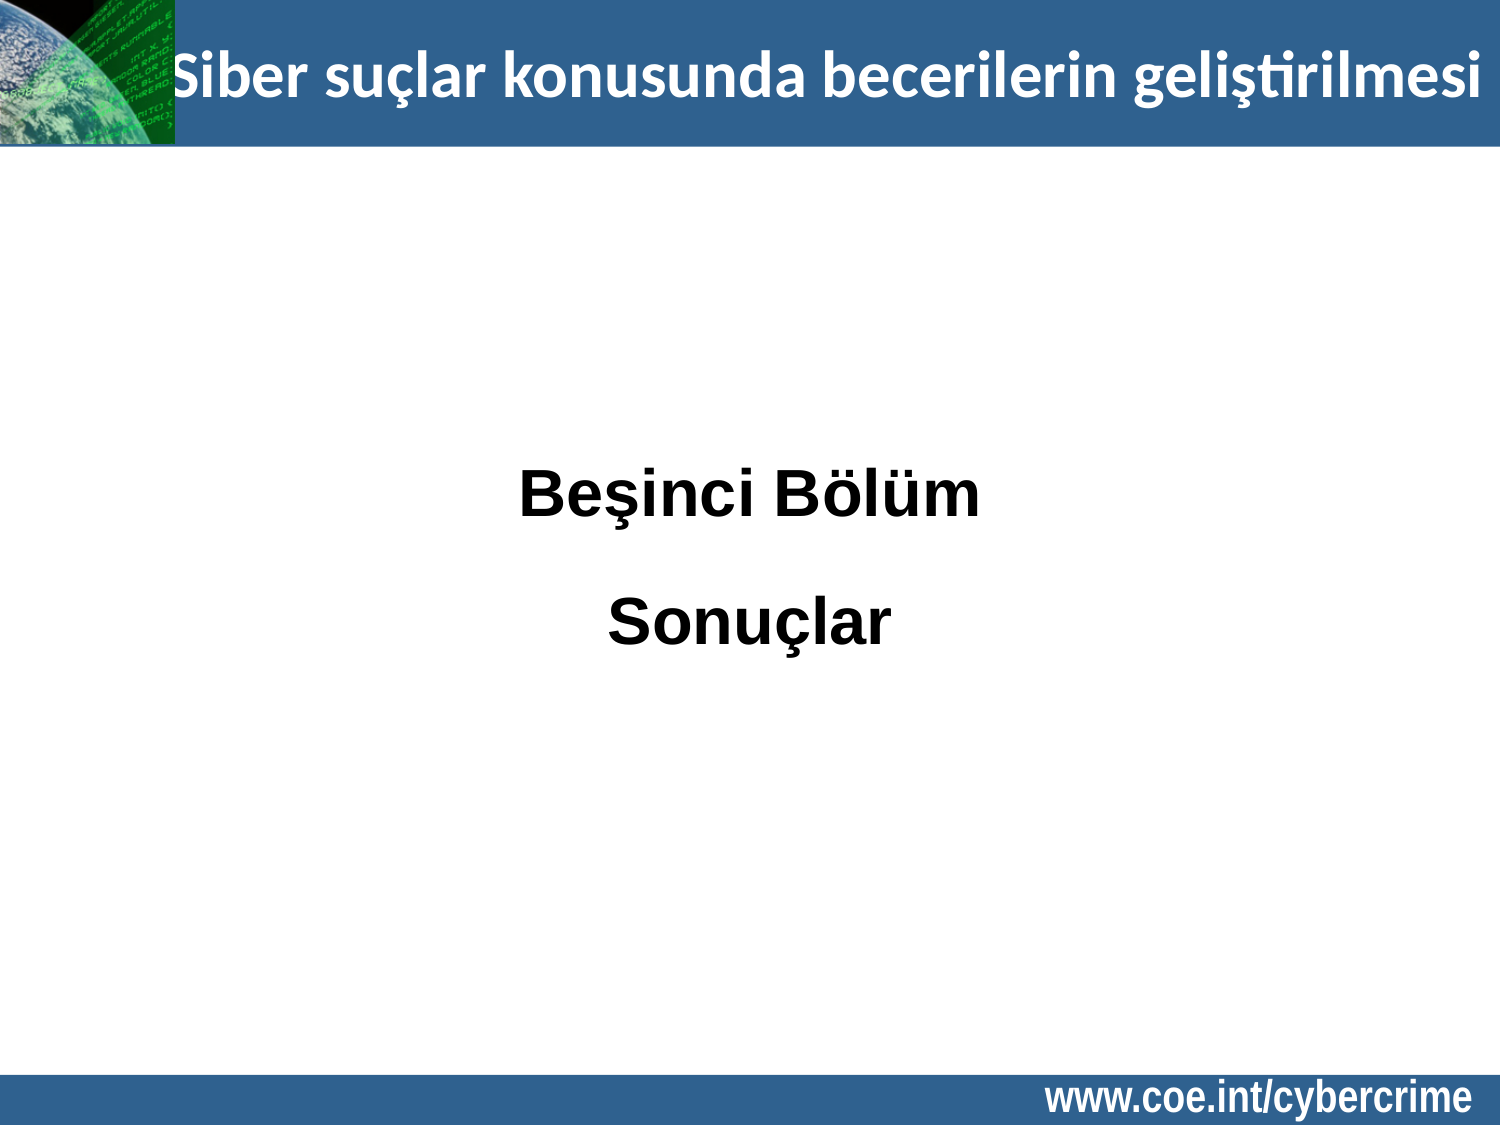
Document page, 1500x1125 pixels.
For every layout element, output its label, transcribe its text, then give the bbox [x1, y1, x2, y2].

text_box [0, 1073, 1030, 1125]
picture [0, 0, 175, 144]
text_box www.coe.int/cybercrime [1030, 1059, 1500, 1125]
text_box Siber suçlar konusunda becerilerin geliştirilmesi [177, 0, 1500, 149]
text_box Beşinci Bölüm Sonuçlar [50, 457, 1450, 665]
